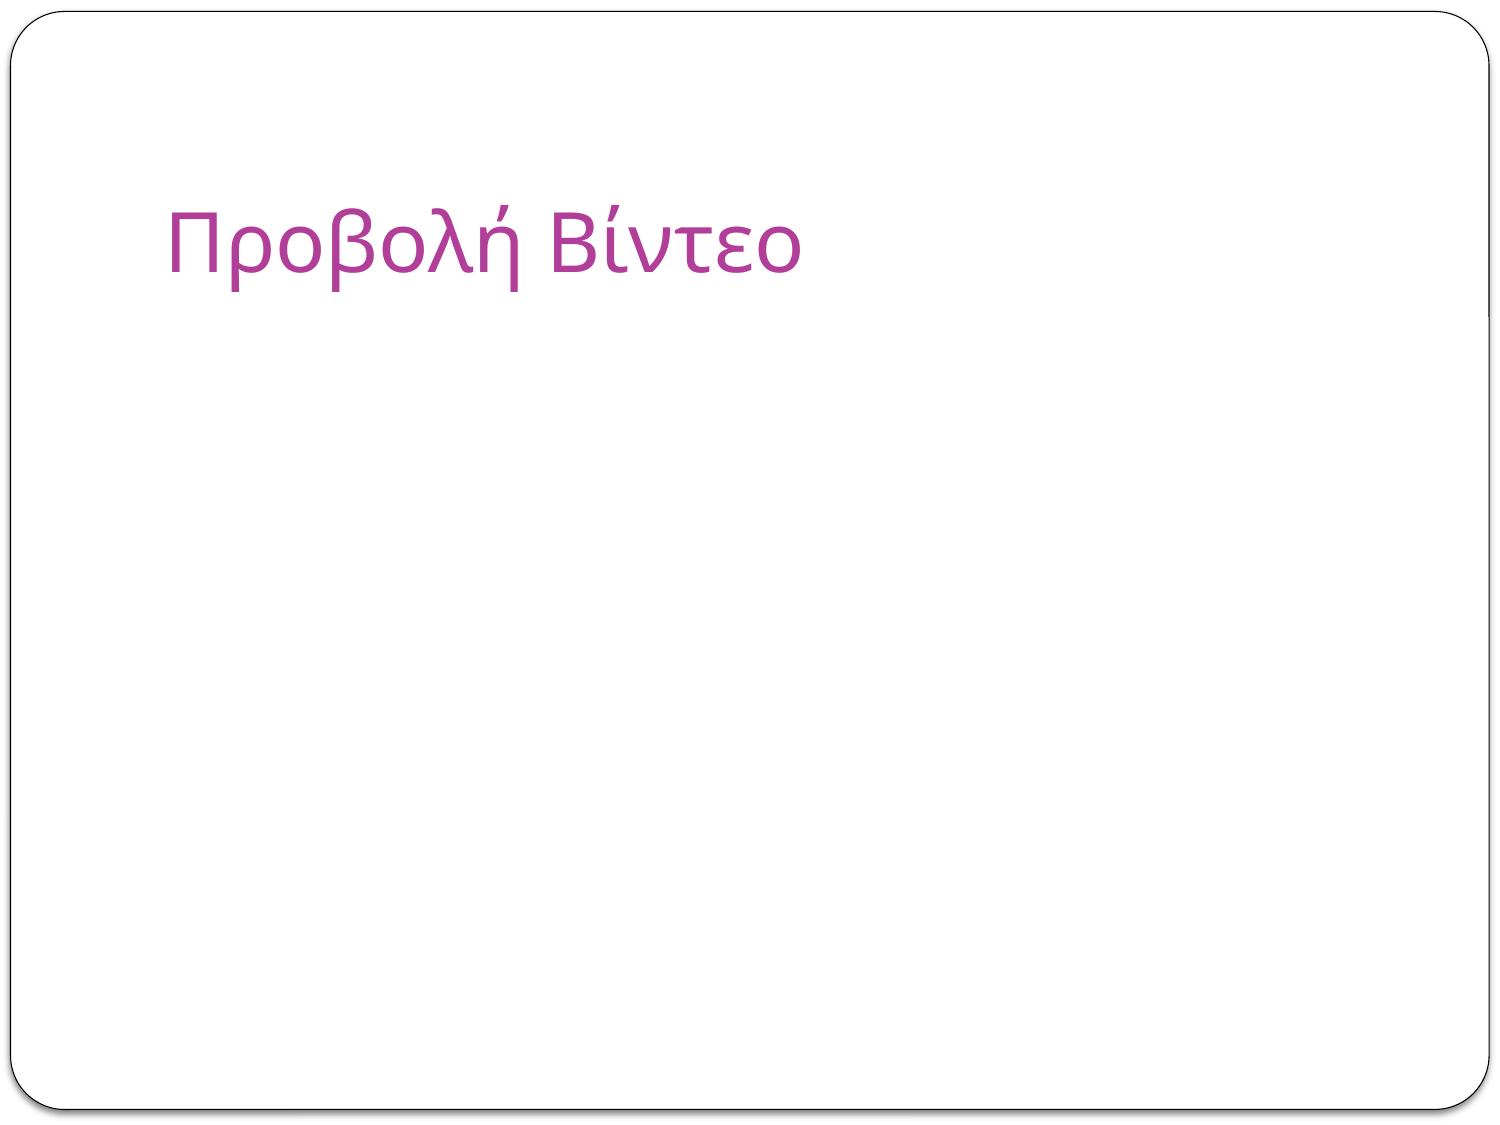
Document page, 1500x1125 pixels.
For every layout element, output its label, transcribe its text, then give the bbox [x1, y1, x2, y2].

title Προβολή Βίντεο [150, 45, 1425, 305]
